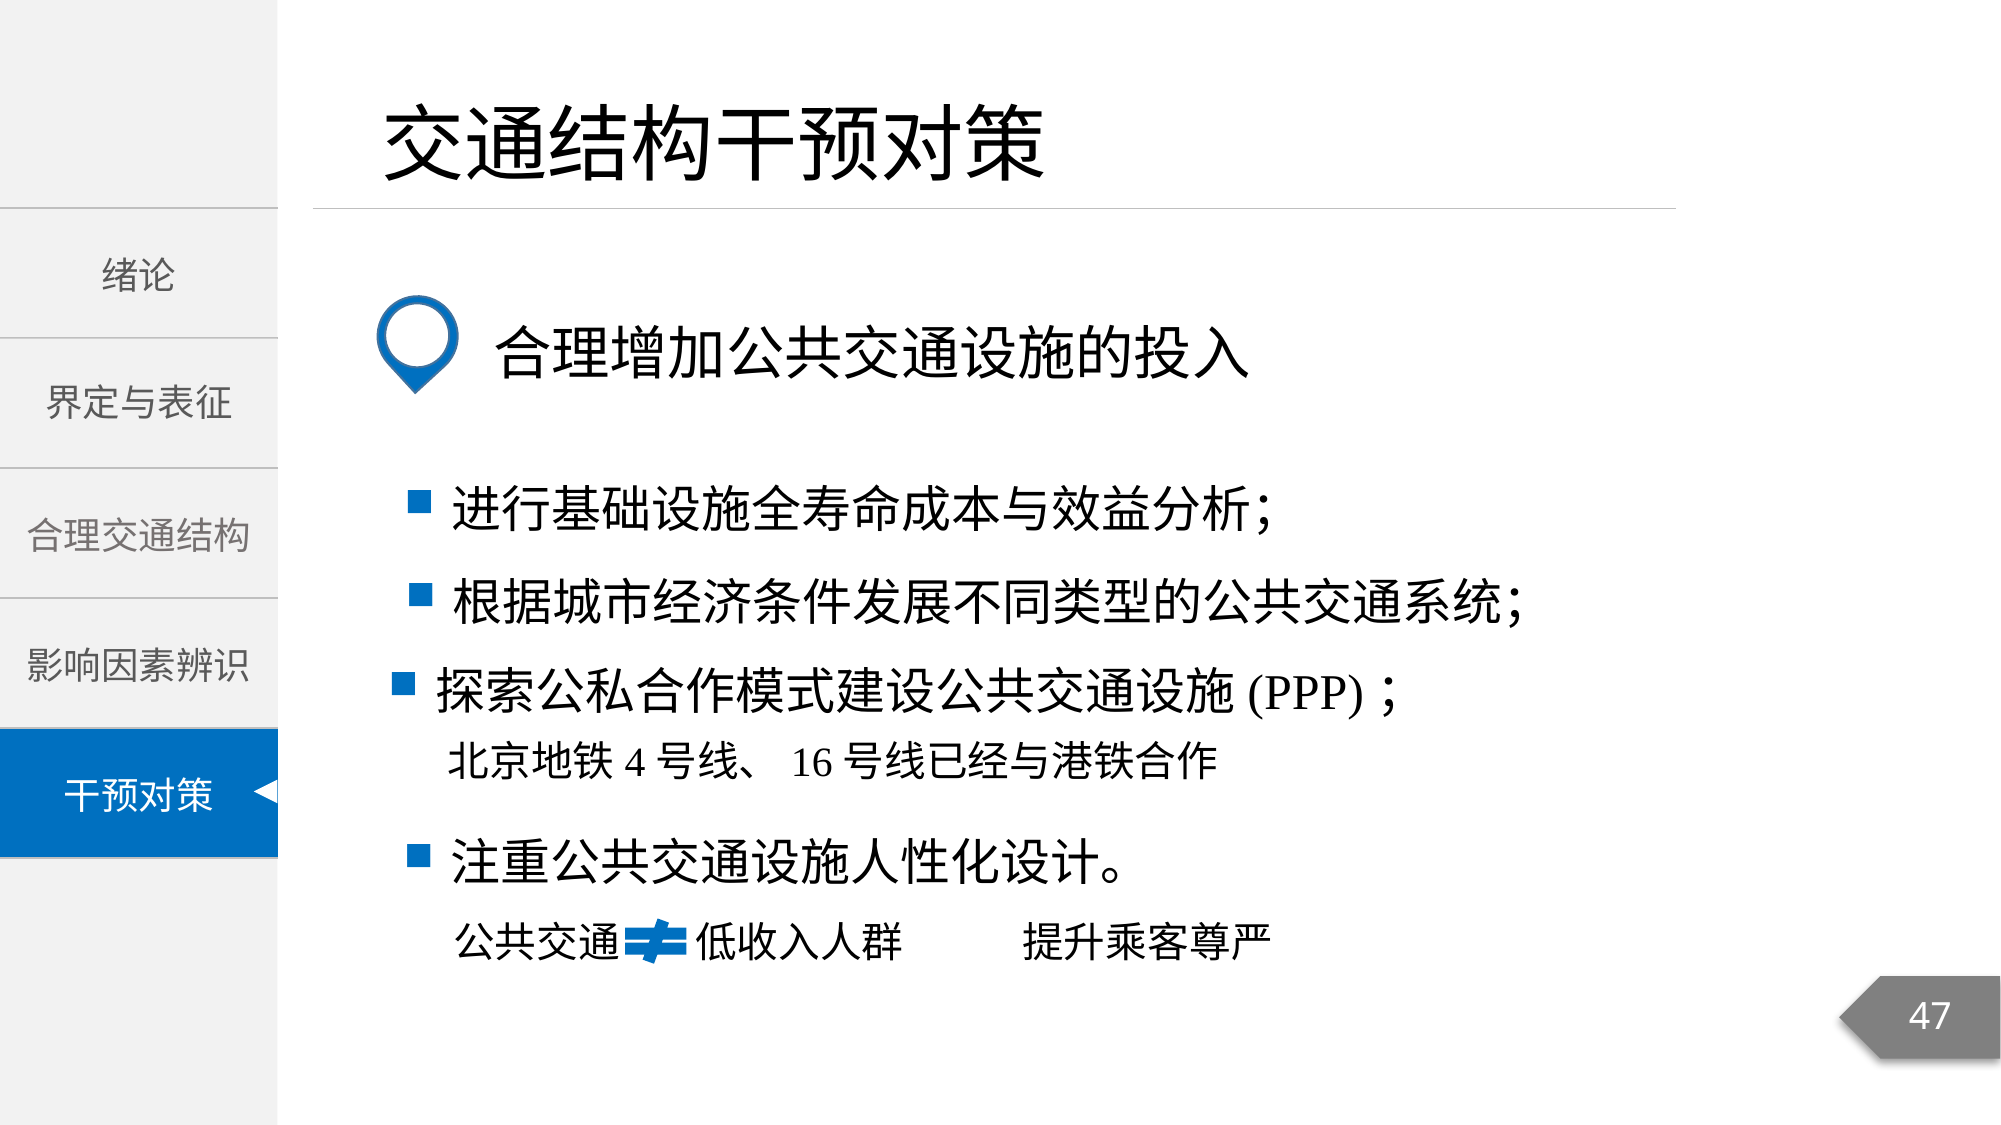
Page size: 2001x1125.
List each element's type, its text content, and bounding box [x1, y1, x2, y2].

text_box 公共交通 [438, 908, 636, 974]
text_box 合理增加公共交通设施的投入 [478, 308, 1266, 394]
text_box 根据城市经济条件发展不同类型的公共交通系统； [391, 533, 1568, 638]
text_box 提升乘客尊严 [1007, 908, 1288, 974]
text_box 注重公共交通设施人性化设计。 [389, 793, 1166, 898]
text_box 探索公私合作模式建设公共交通设施(PPP)； [373, 621, 1441, 727]
text_box 低收入人群 [680, 908, 919, 974]
text_box [636, 918, 680, 964]
text_box 北京地铁4号线、16号线已经与港铁合作 [432, 727, 1234, 793]
text_box 进行基础设施全寿命成本与效益分析； [389, 439, 1317, 545]
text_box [377, 296, 458, 377]
